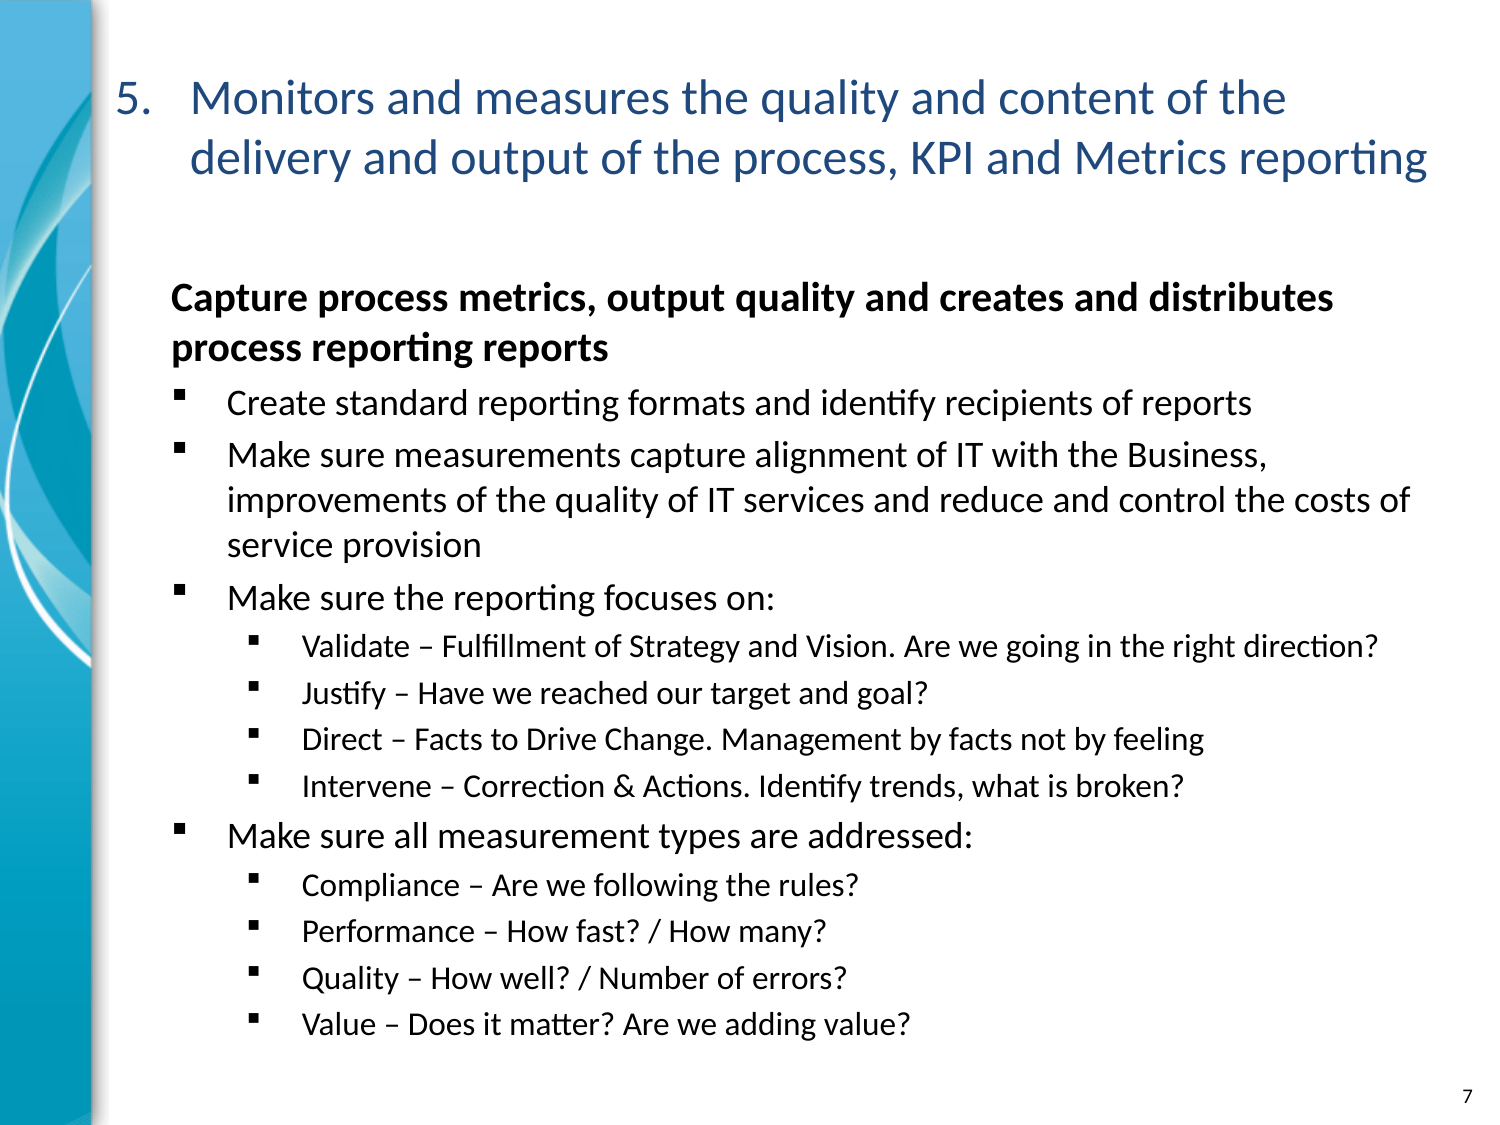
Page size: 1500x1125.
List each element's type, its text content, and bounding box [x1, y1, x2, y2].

list Capture process metrics, output quality and creates and distributes process reporting reports Create standard reporting formats and identify recipients of reports Make sure measurements capture alignment of IT with the Business, improvements of the quality of IT services and reduce and control the costs of service provision Make sure the reporting focuses on: Validate – Fulfillment of Strategy and Vision. Are we going in the right direction? Justify – Have we reached our target and goal? Direct – Facts to Drive Change. Management by facts not by feeling Intervene – Correction & Actions. Identify trends, what is broken? Make sure all measurement types are addressed: Compliance – Are we following the rules? Performance – How fast? / How many? Quality – How well? / Number of errors? Value – Does it matter? Are we adding value? [99, 262, 1459, 1100]
text_box 7 [1437, 1074, 1488, 1111]
picture [0, 0, 110, 1125]
title Monitors and measures the quality and content of the delivery and output of the process, KPI and Metrics reporting [99, 24, 1450, 225]
